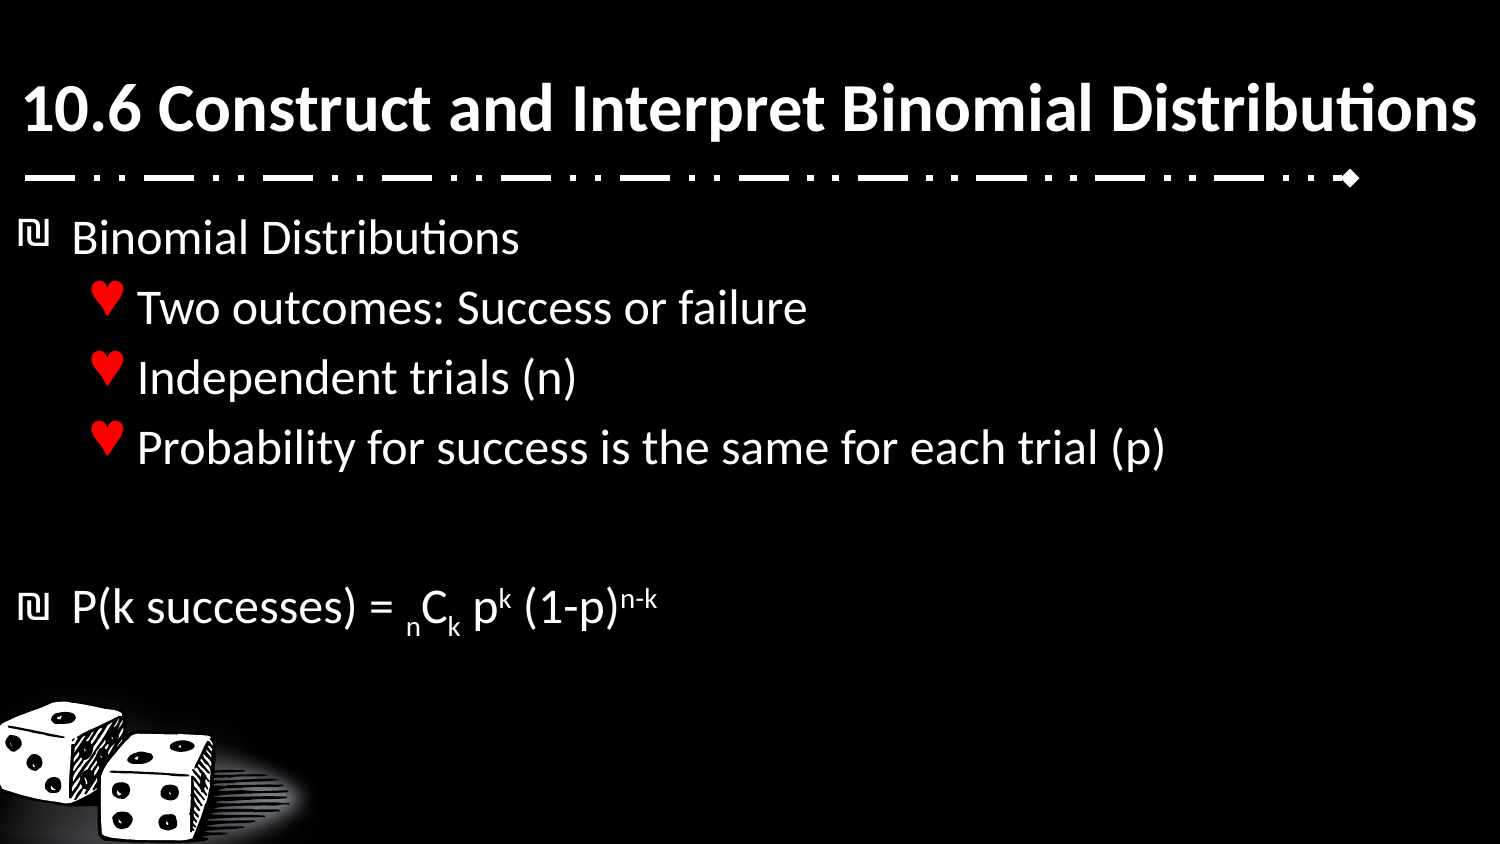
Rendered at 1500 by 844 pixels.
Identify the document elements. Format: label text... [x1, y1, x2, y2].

title 10.6 Construct and Interpret Binomial Distributions [0, 33, 1500, 175]
list Binomial Distributions Two outcomes: Success or failure Independent trials (n) Probability for success is the same for each trial (p) P(k successes) = nCk pk (1-p)n-k [0, 196, 1500, 754]
